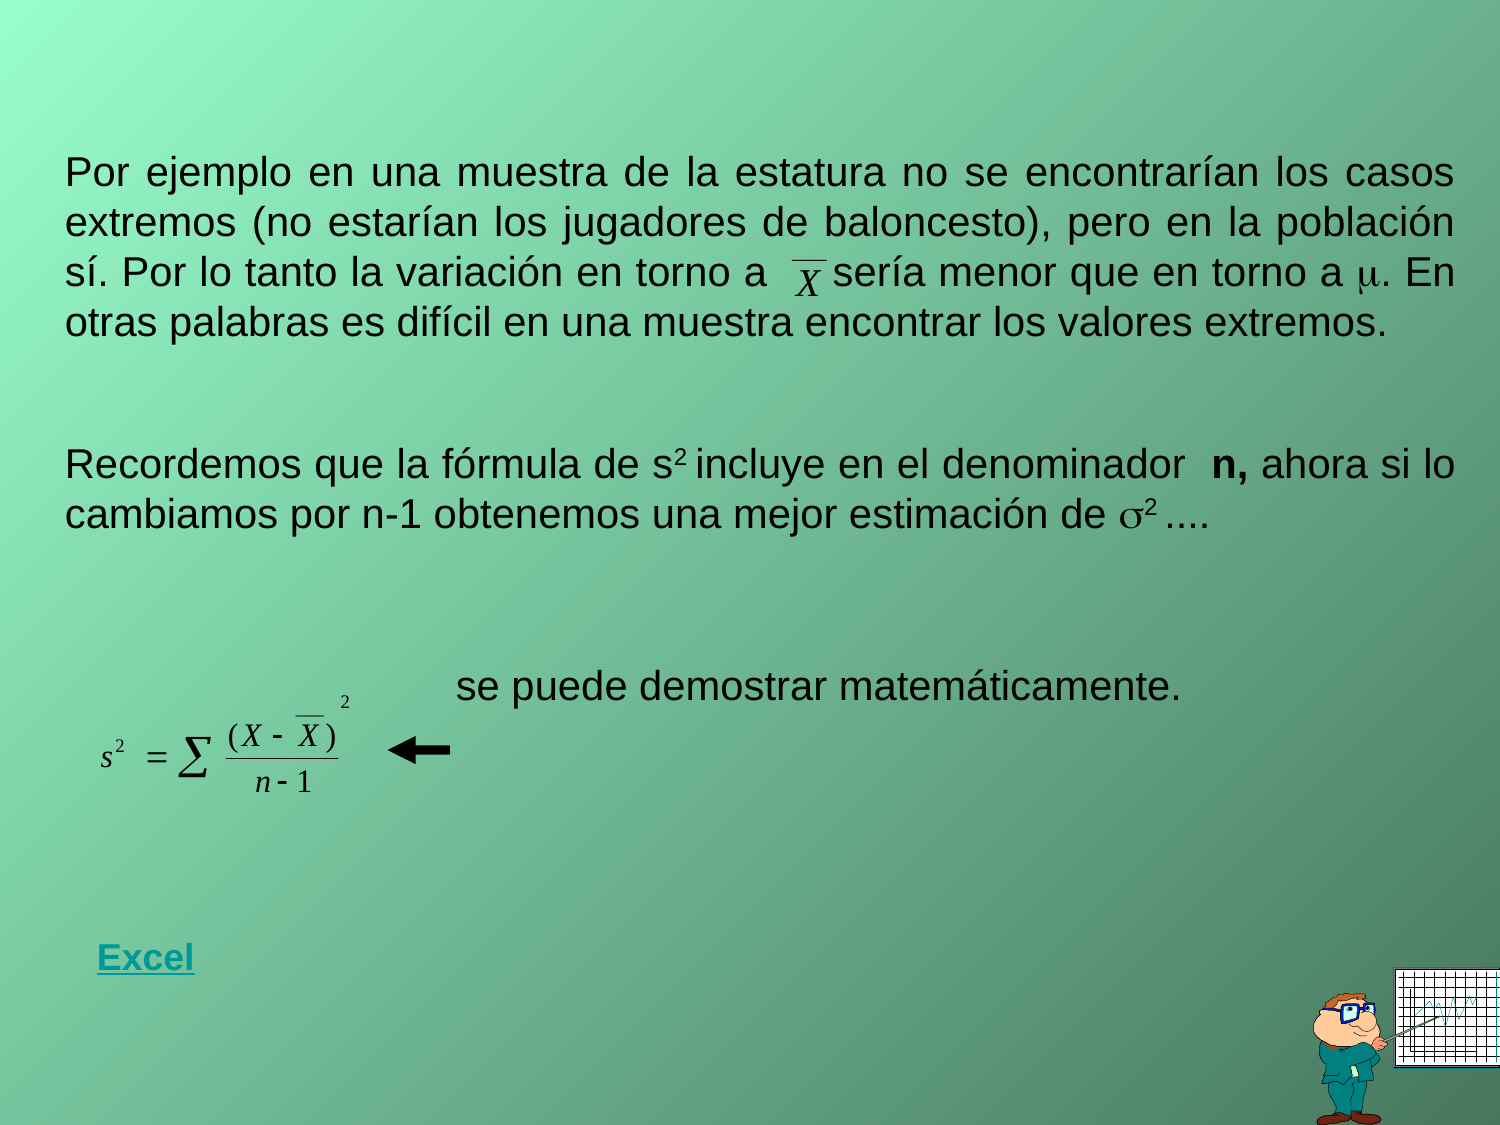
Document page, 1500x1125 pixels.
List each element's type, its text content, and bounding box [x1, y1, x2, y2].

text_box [784, 234, 835, 304]
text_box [1313, 966, 1500, 1125]
text_box Por ejemplo en una muestra de la estatura no se encontrarían los casos extremos (no estarían los jugadores de baloncesto), pero en la población sí. Por lo tanto la variación en torno a sería menor que en torno a . En otras palabras es difícil en una muestra encontrar los valores extremos. Recordemos que la fórmula de s2 incluye en el denominador n, ahora si lo cambiamos por n-1 obtenemos una mejor estimación de 2 .... se puede demostrar matemáticamente. [50, 137, 1471, 833]
text_box [387, 743, 451, 757]
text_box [94, 687, 355, 801]
text_box Excel [82, 925, 364, 986]
